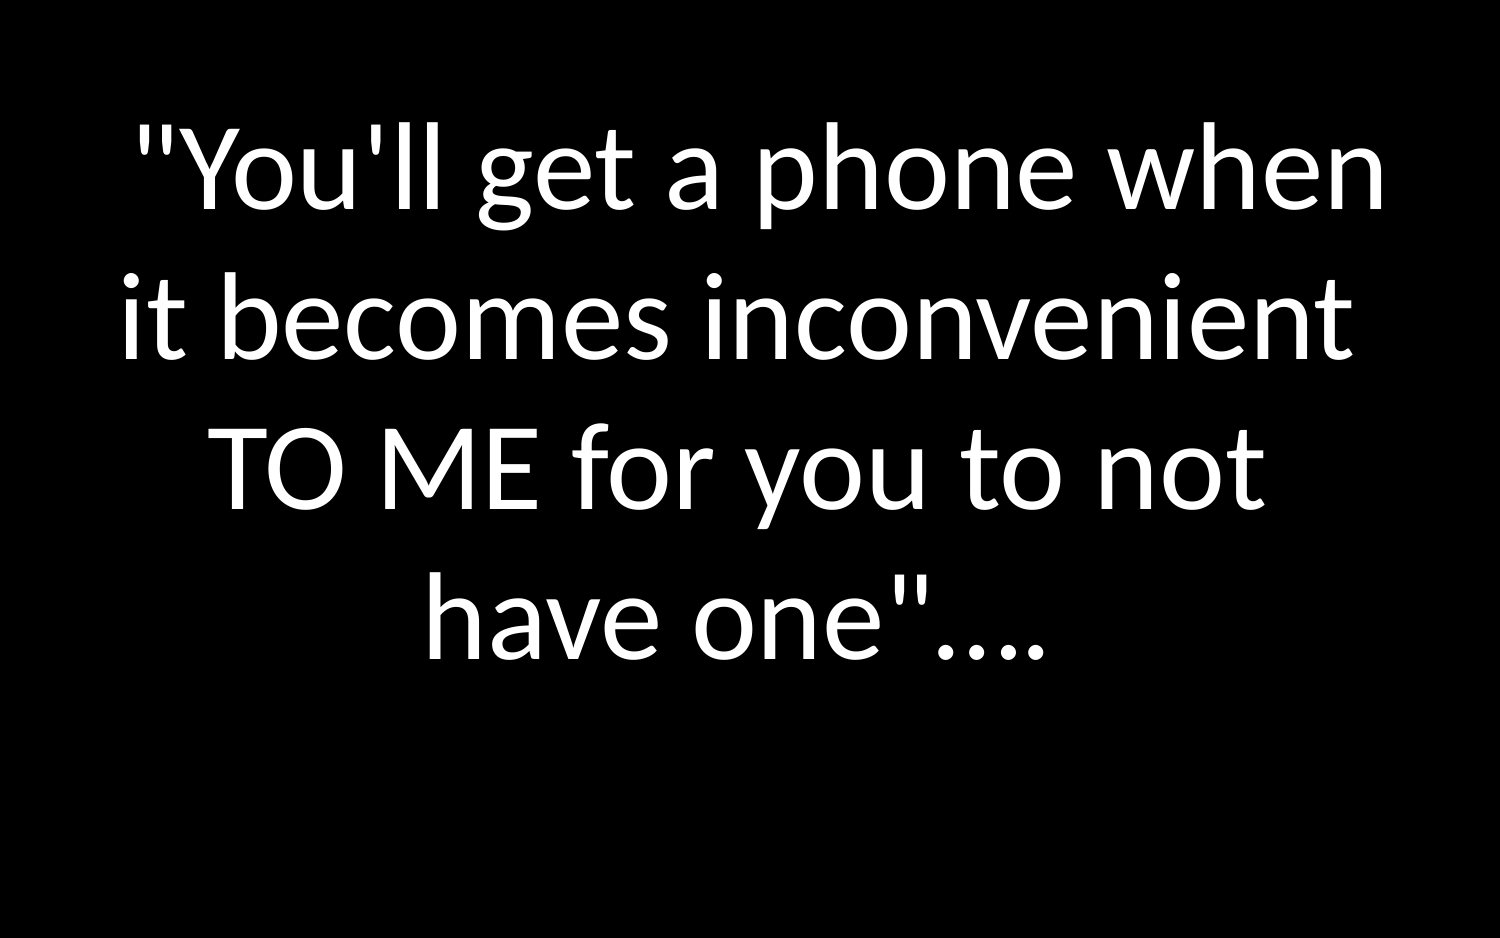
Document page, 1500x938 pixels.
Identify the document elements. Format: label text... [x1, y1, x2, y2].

title "You'll get a phone when it becomes inconvenient TO ME for you to not have one"…. [62, 231, 1413, 388]
